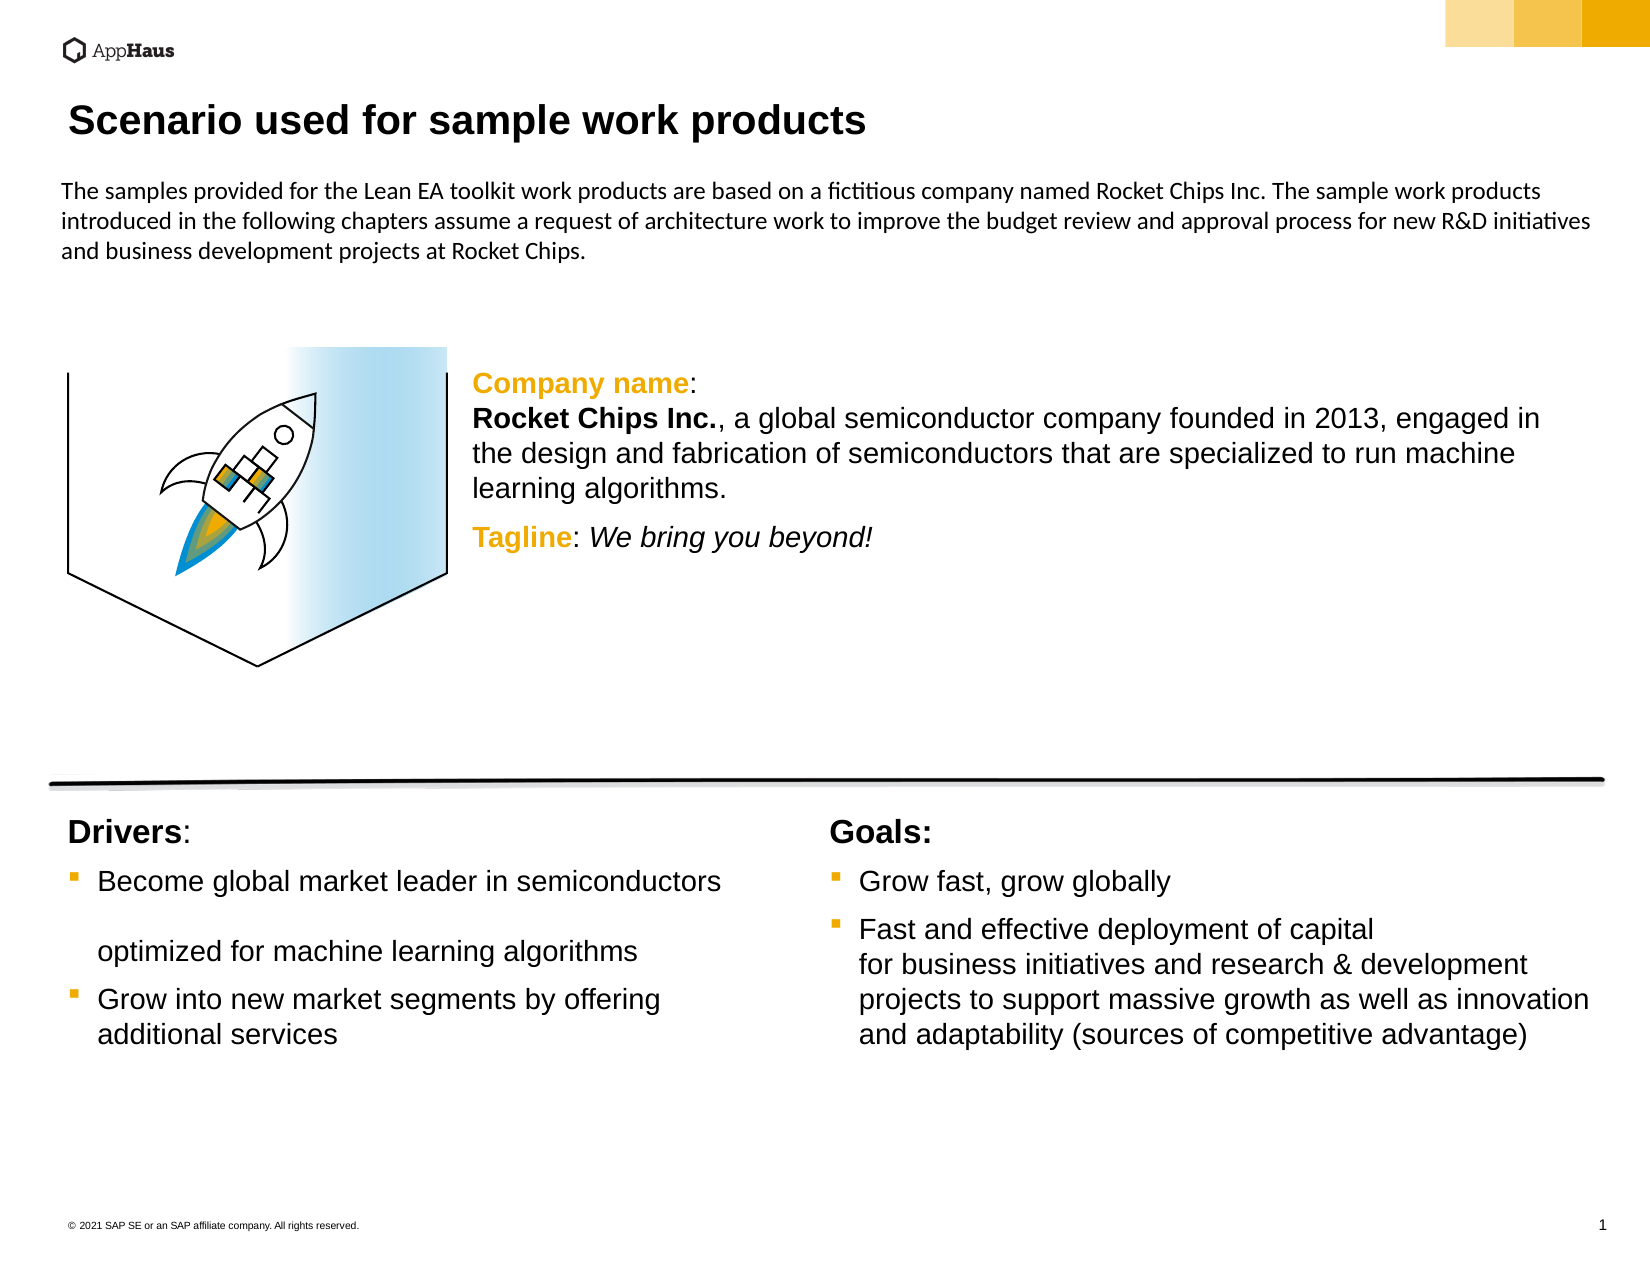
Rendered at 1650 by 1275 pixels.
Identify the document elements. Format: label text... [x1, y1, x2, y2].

picture [25, 774, 1628, 792]
title Scenario used for sample work products [68, 93, 1582, 144]
text_box Goals: Grow fast, grow globally Fast and effective deployment of capital for business initiatives and research & development projects to support massive growth as well as innovation and adaptability (sources of competitive advantage) [829, 810, 1591, 1085]
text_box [67, 347, 448, 675]
text_box Drivers: Become global market leader in semiconductors optimized for machine learning algorithms Grow into new market segments by offering additional services [67, 810, 728, 1050]
text_box Company name: Rocket Chips Inc., a global semiconductor company founded in 2013, engaged in the design and fabrication of semiconductors that are specialized to run machine learning algorithms. Tagline: We bring you beyond! [472, 364, 1586, 554]
text_box The samples provided for the Lean EA toolkit work products are based on a fictitious company named Rocket Chips Inc. The sample work products introduced in the following chapters assume a request of architecture work to improve the budget review and approval process for new R&D initiatives and business development projects at Rocket Chips. [46, 166, 1628, 272]
picture [52, 31, 257, 76]
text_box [170, 369, 321, 601]
